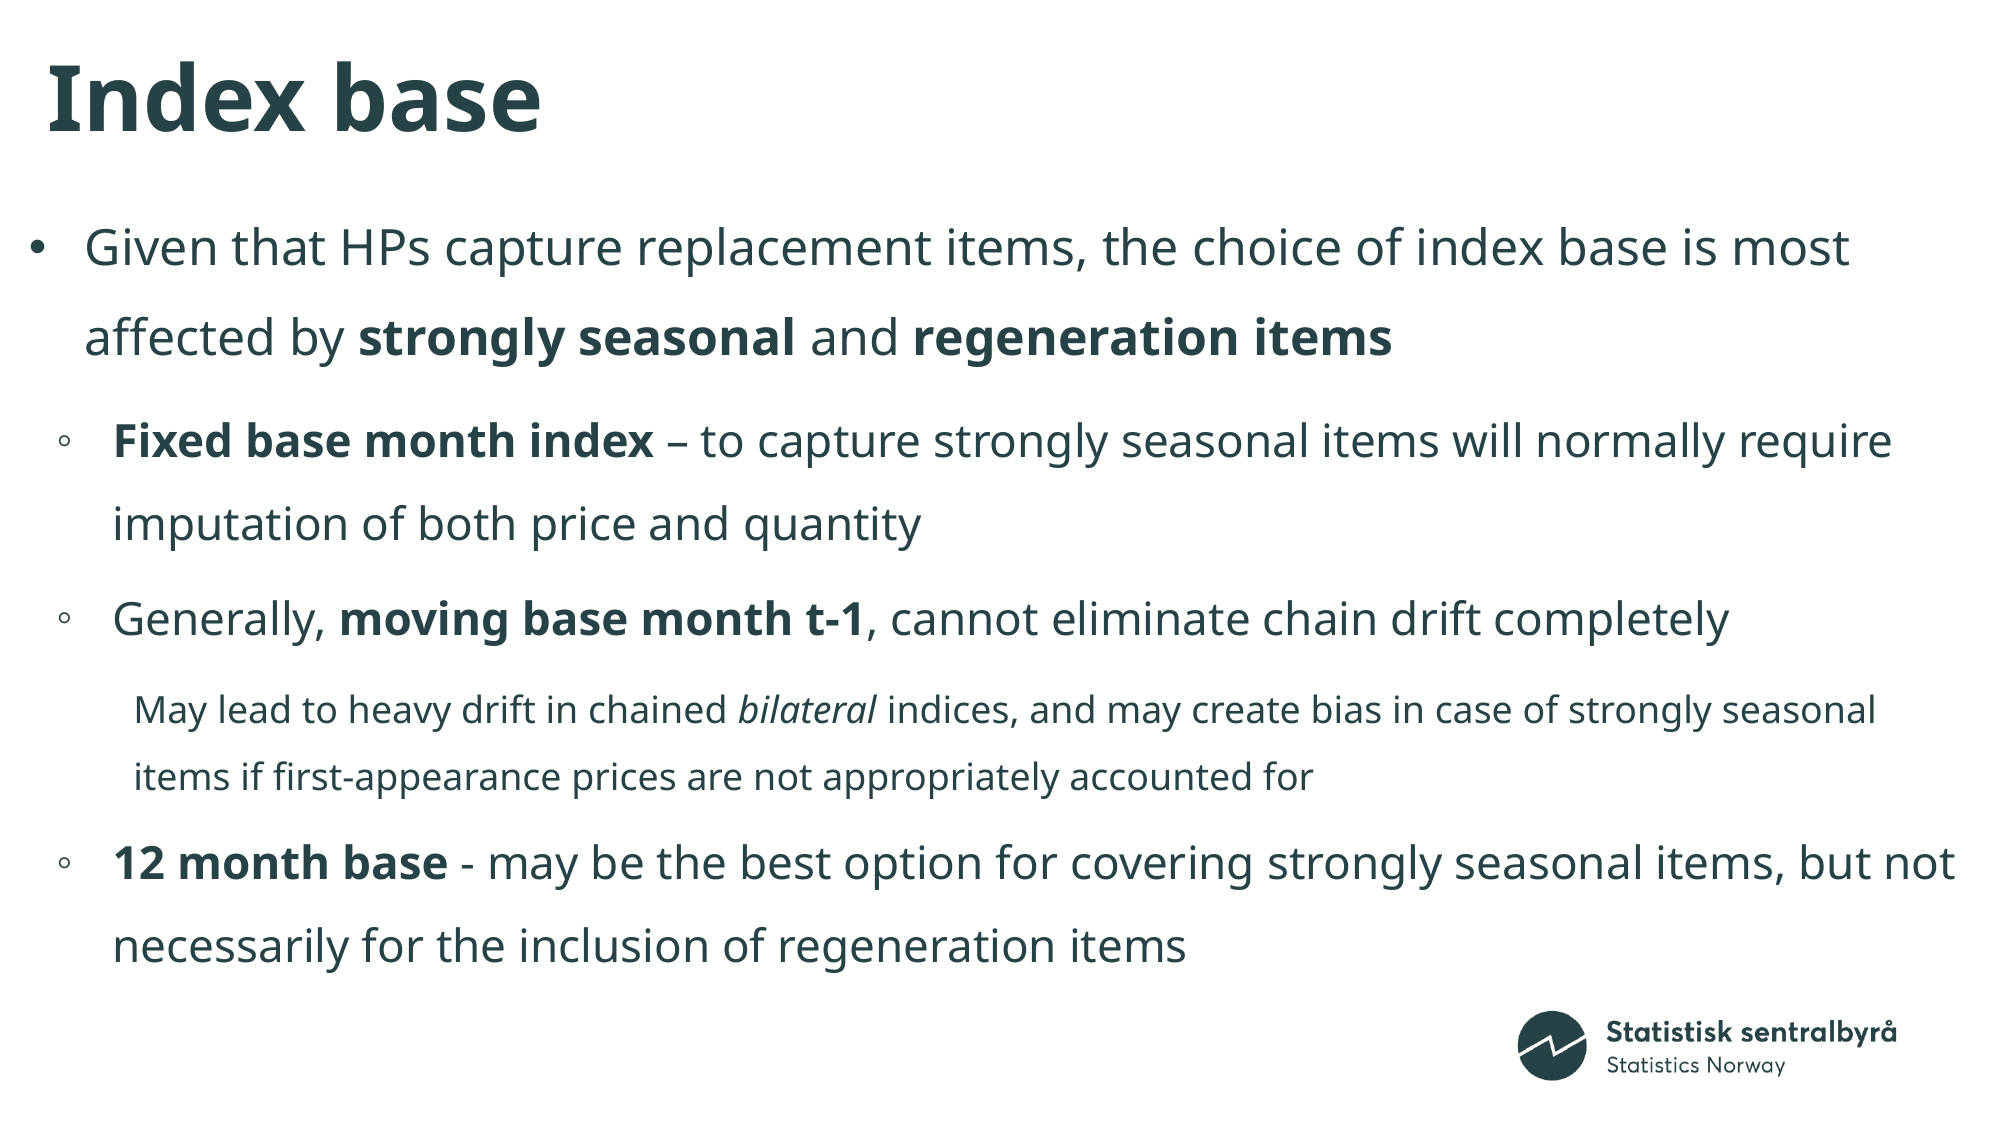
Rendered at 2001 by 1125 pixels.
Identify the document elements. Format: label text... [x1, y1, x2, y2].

list Given that HPs capture replacement items, the choice of index base is most affected by strongly seasonal and regeneration items Fixed base month index – to capture strongly seasonal items will normally require imputation of both price and quantity Generally, moving base month t-1, cannot eliminate chain drift completely May lead to heavy drift in chained bilateral indices, and may create bias in case of strongly seasonal items if first-appearance prices are not appropriately accounted for 12 month base - may be the best option for covering strongly seasonal items, but not necessarily for the inclusion of regeneration items [0, 178, 2000, 1125]
title Index base [32, 32, 1953, 178]
